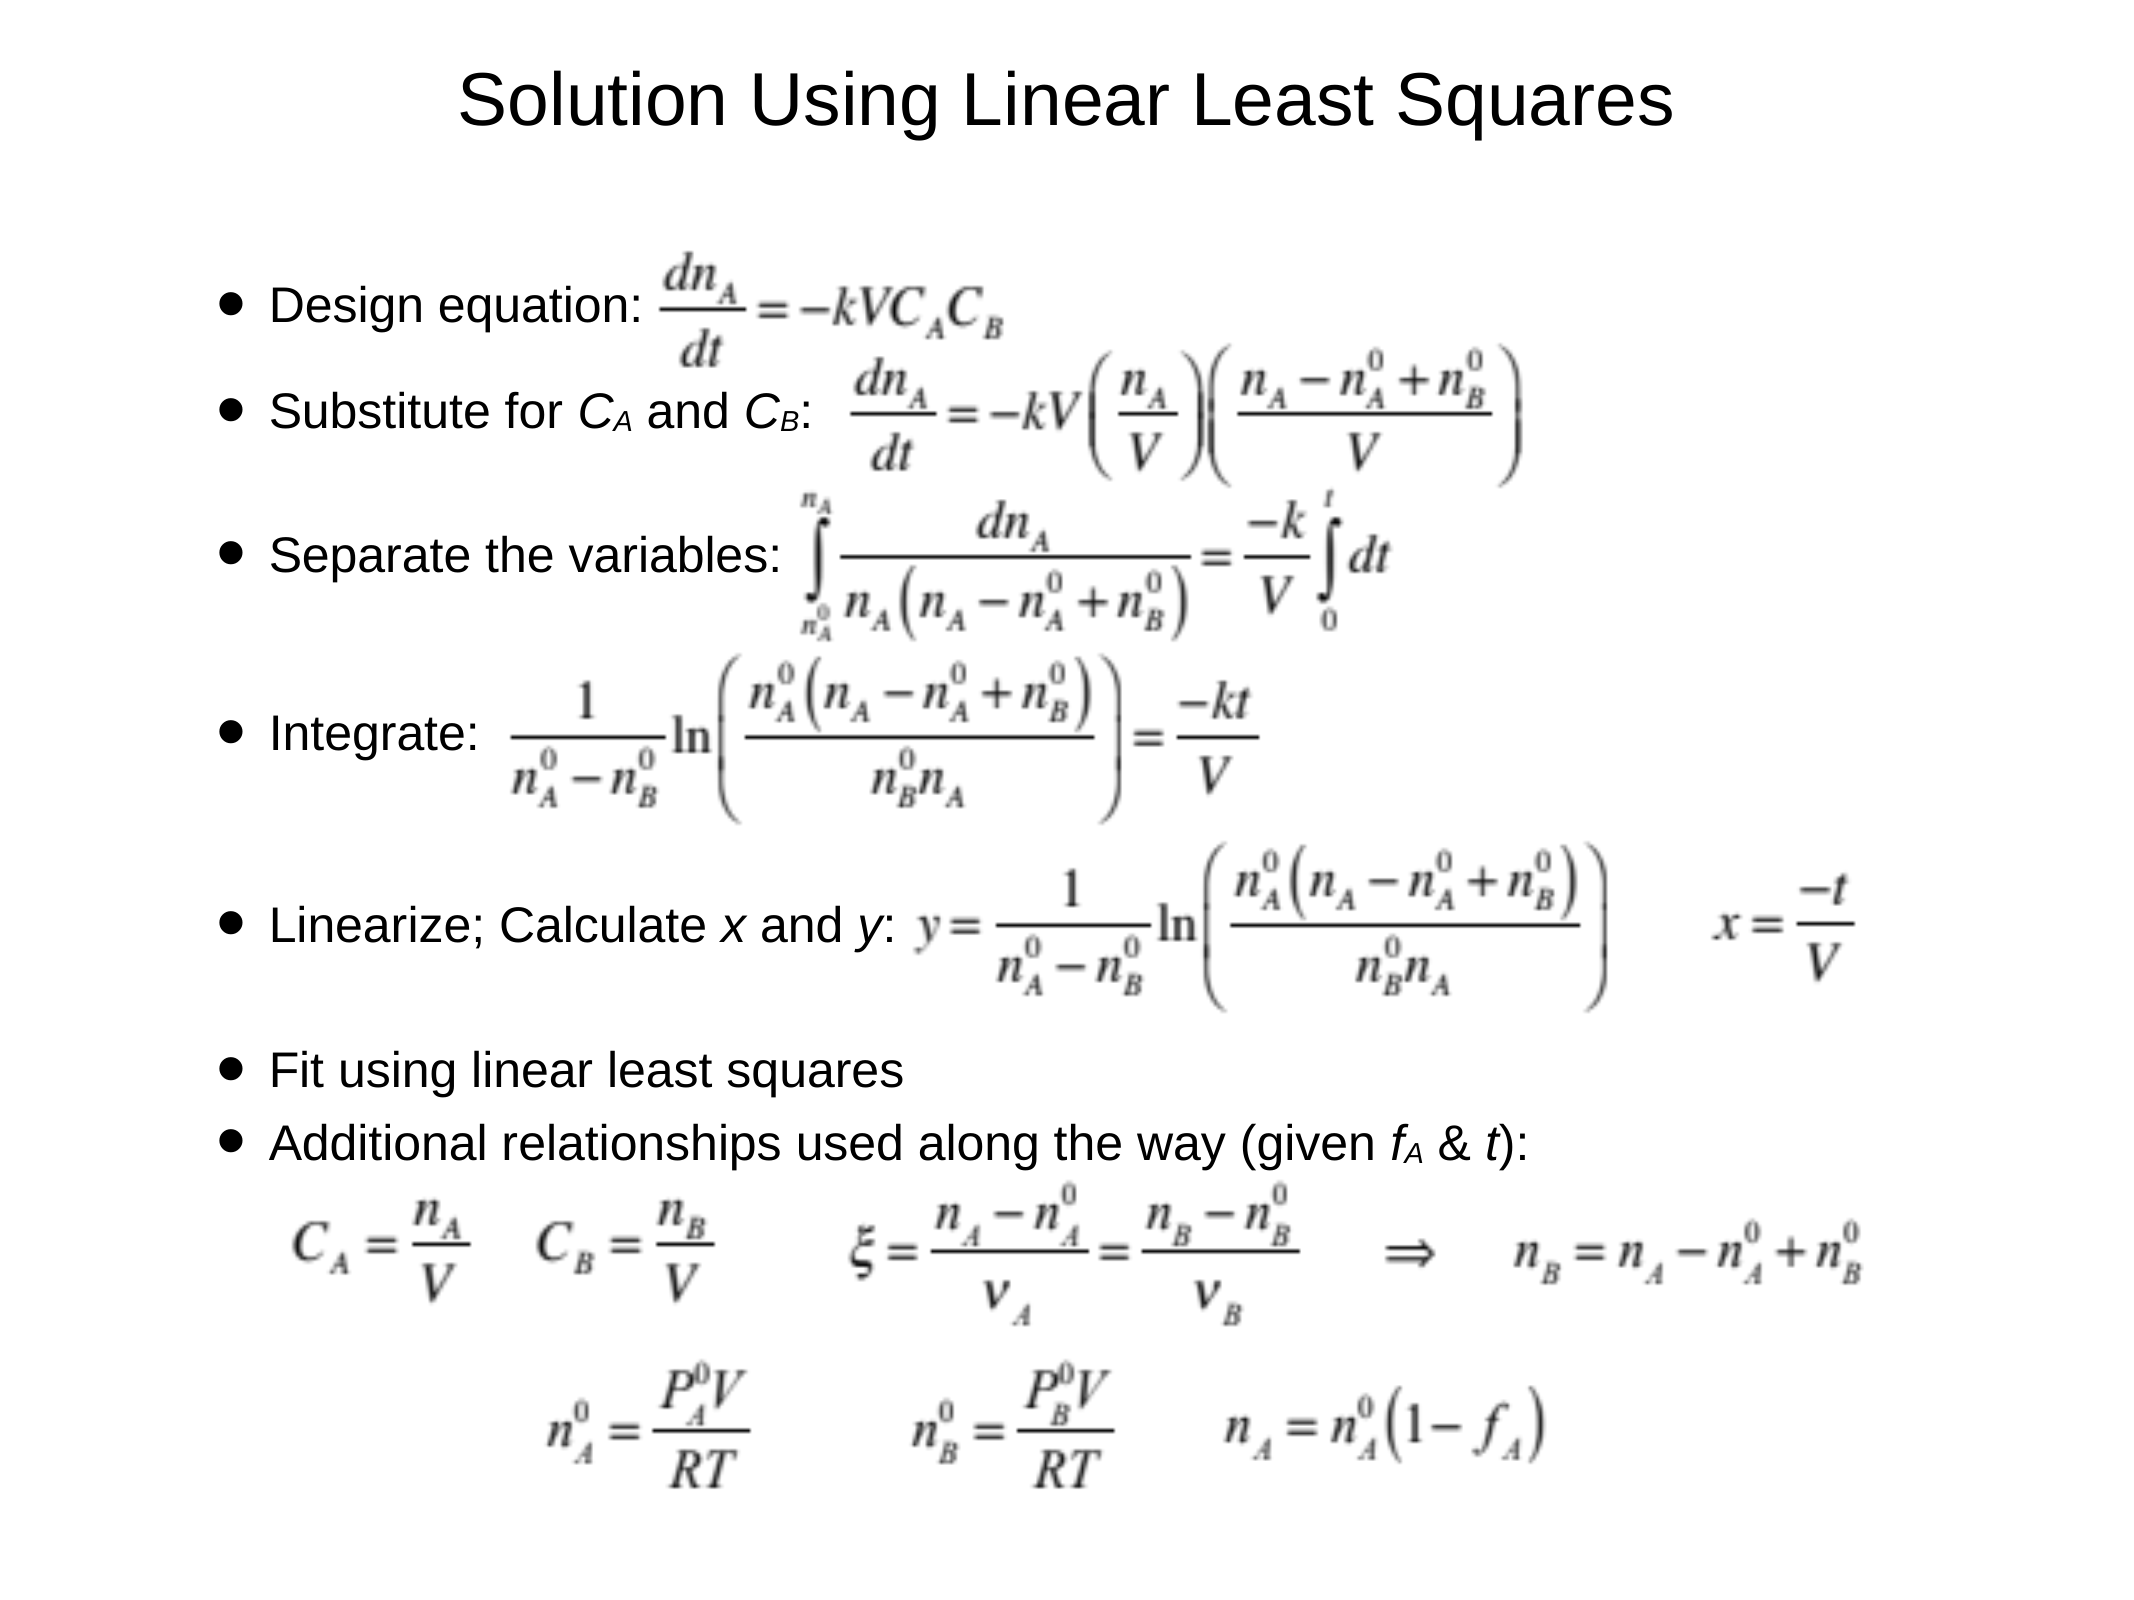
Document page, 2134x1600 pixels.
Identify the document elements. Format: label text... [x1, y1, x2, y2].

picture [501, 239, 1615, 1017]
picture [287, 1174, 476, 1311]
list Design equation: Substitute for CA and CB: Separate the variables: Integrate: Linearize; Calculate x and y: Fit using linear least squares Additional relationships used along the way (given fA & t): [208, 264, 1925, 1463]
picture [1705, 853, 1860, 990]
picture [539, 1347, 758, 1497]
picture [843, 1168, 1865, 1331]
title Solution Using Linear Least Squares [208, 41, 1925, 250]
picture [1218, 1376, 1551, 1469]
picture [903, 1347, 1123, 1497]
picture [530, 1174, 719, 1311]
